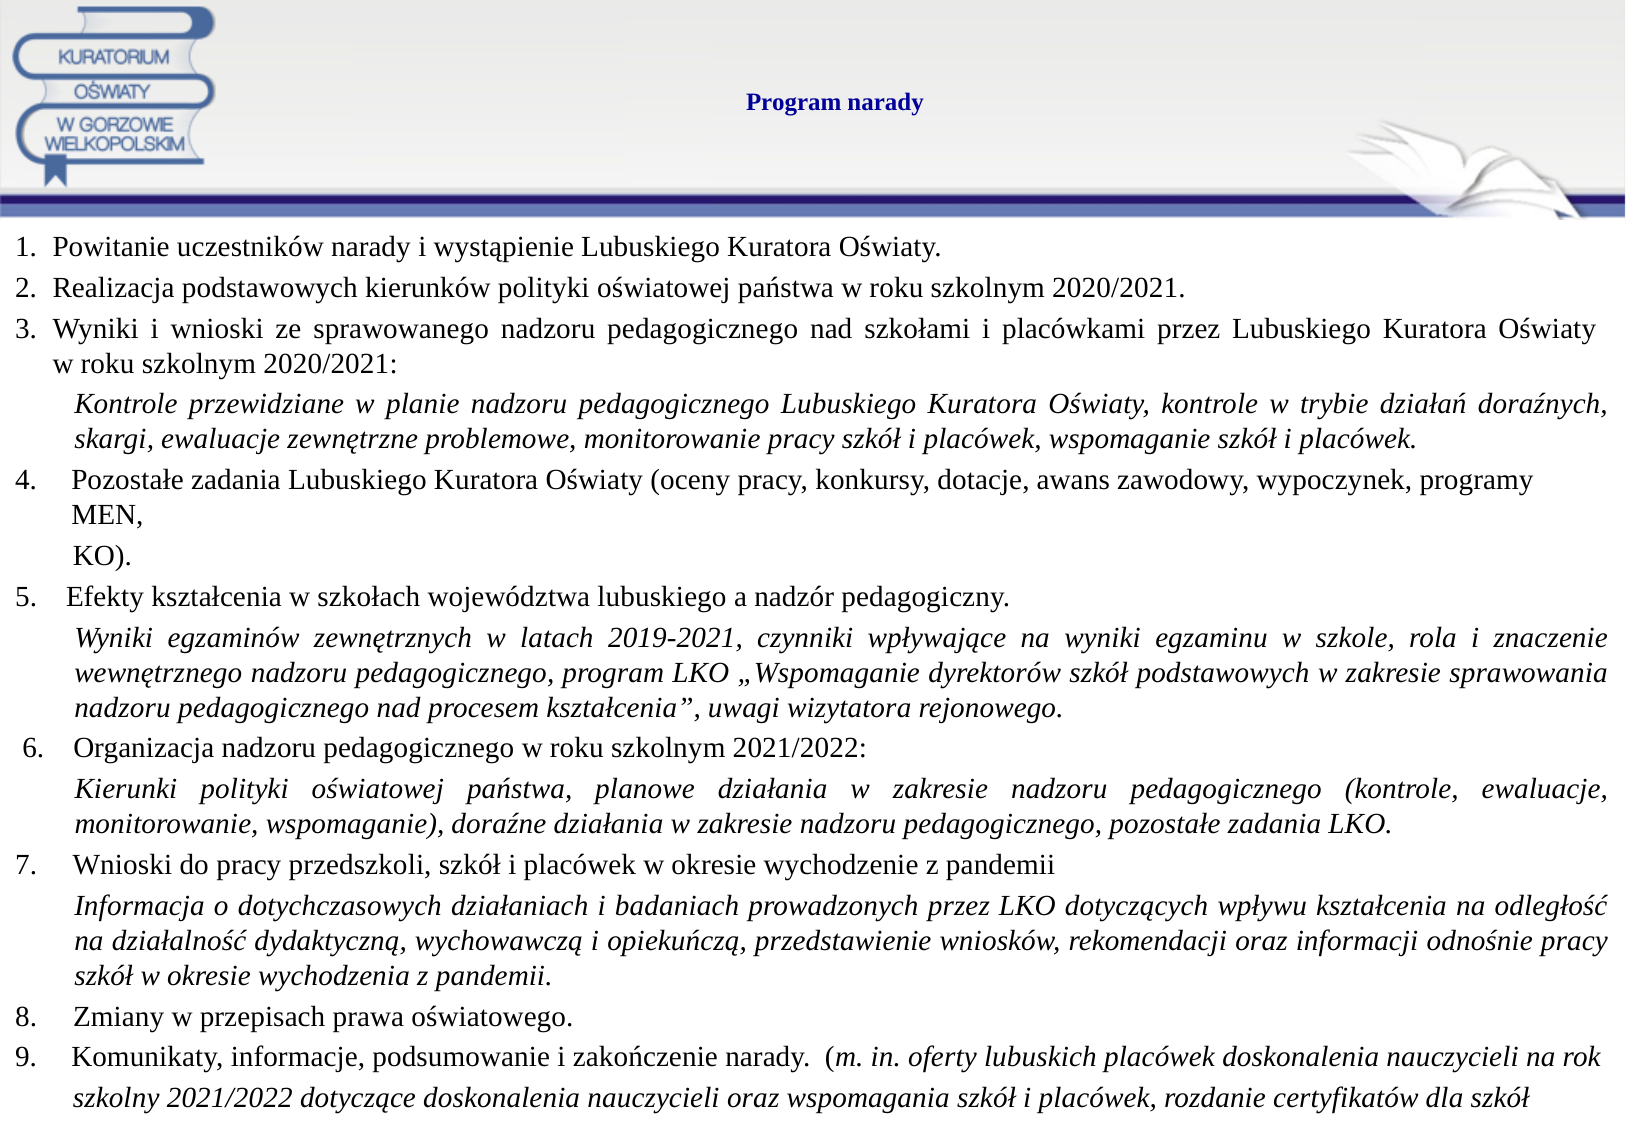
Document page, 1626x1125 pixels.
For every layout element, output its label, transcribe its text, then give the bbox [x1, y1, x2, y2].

title Program narady [458, 78, 1212, 124]
list Powitanie uczestników narady i wystąpienie Lubuskiego Kuratora Oświaty. Realizacja podstawowych kierunków polityki oświatowej państwa w roku szkolnym 2020/2021. Wyniki i wnioski ze sprawowanego nadzoru pedagogicznego nad szkołami i placówkami przez Lubuskiego Kuratora Oświaty w roku szkolnym 2020/2021: Kontrole przewidziane w planie nadzoru pedagogicznego Lubuskiego Kuratora Oświaty, kontrole w trybie działań doraźnych, skargi, ewaluacje zewnętrzne problemowe, monitorowanie pracy szkół i placówek, wspomaganie szkół i placówek. Pozostałe zadania Lubuskiego Kuratora Oświaty (oceny pracy, konkursy, dotacje, awans zawodowy, wypoczynek, programy MEN, KO). 5. Efekty kształcenia w szkołach województwa lubuskiego a nadzór pedagogiczny. Wyniki egzaminów zewnętrznych w latach 2019-2021, czynniki wpływające na wyniki egzaminu w szkole, rola i znaczenie wewnętrznego nadzoru pedagogicznego, program LKO „Wspomaganie dyrektorów szkół podstawowych w zakresie sprawowania nadzoru pedagogicznego nad procesem kształcenia”, uwagi wizytatora rejonowego. 6. Organizacja nadzoru pedagogicznego w roku szkolnym 2021/2022: Kierunki polityki oświatowej państwa, planowe działania w zakresie nadzoru pedagogicznego (kontrole, ewaluacje, monitorowanie, wspomaganie), doraźne działania w zakresie nadzoru pedagogicznego, pozostałe zadania LKO. 7. Wnioski do pracy przedszkoli, szkół i placówek w okresie wychodzenie z pandemii Informacja o dotychczasowych działaniach i badaniach prowadzonych przez LKO dotyczących wpływu kształcenia na odległość na działalność dydaktyczną, wychowawczą i opiekuńczą, przedstawienie wniosków, rekomendacji oraz informacji odnośnie pracy szkół w okresie wychodzenia z pandemii. 8. Zmiany w przepisach prawa oświatowego. Komunikaty, informacje, podsumowanie i zakończenie narady. (m. in. oferty lubuskich placówek doskonalenia nauczycieli na rok szkolny 2021/2022 dotyczące doskonalenia nauczycieli oraz wspomagania szkół i placówek, rozdanie certyfikatów dla szkół promujących zdrowie, rozdanie zaświadczeń dla nauczycieli dyplomowanych). [0, 219, 1625, 1125]
picture [0, 0, 1626, 1125]
